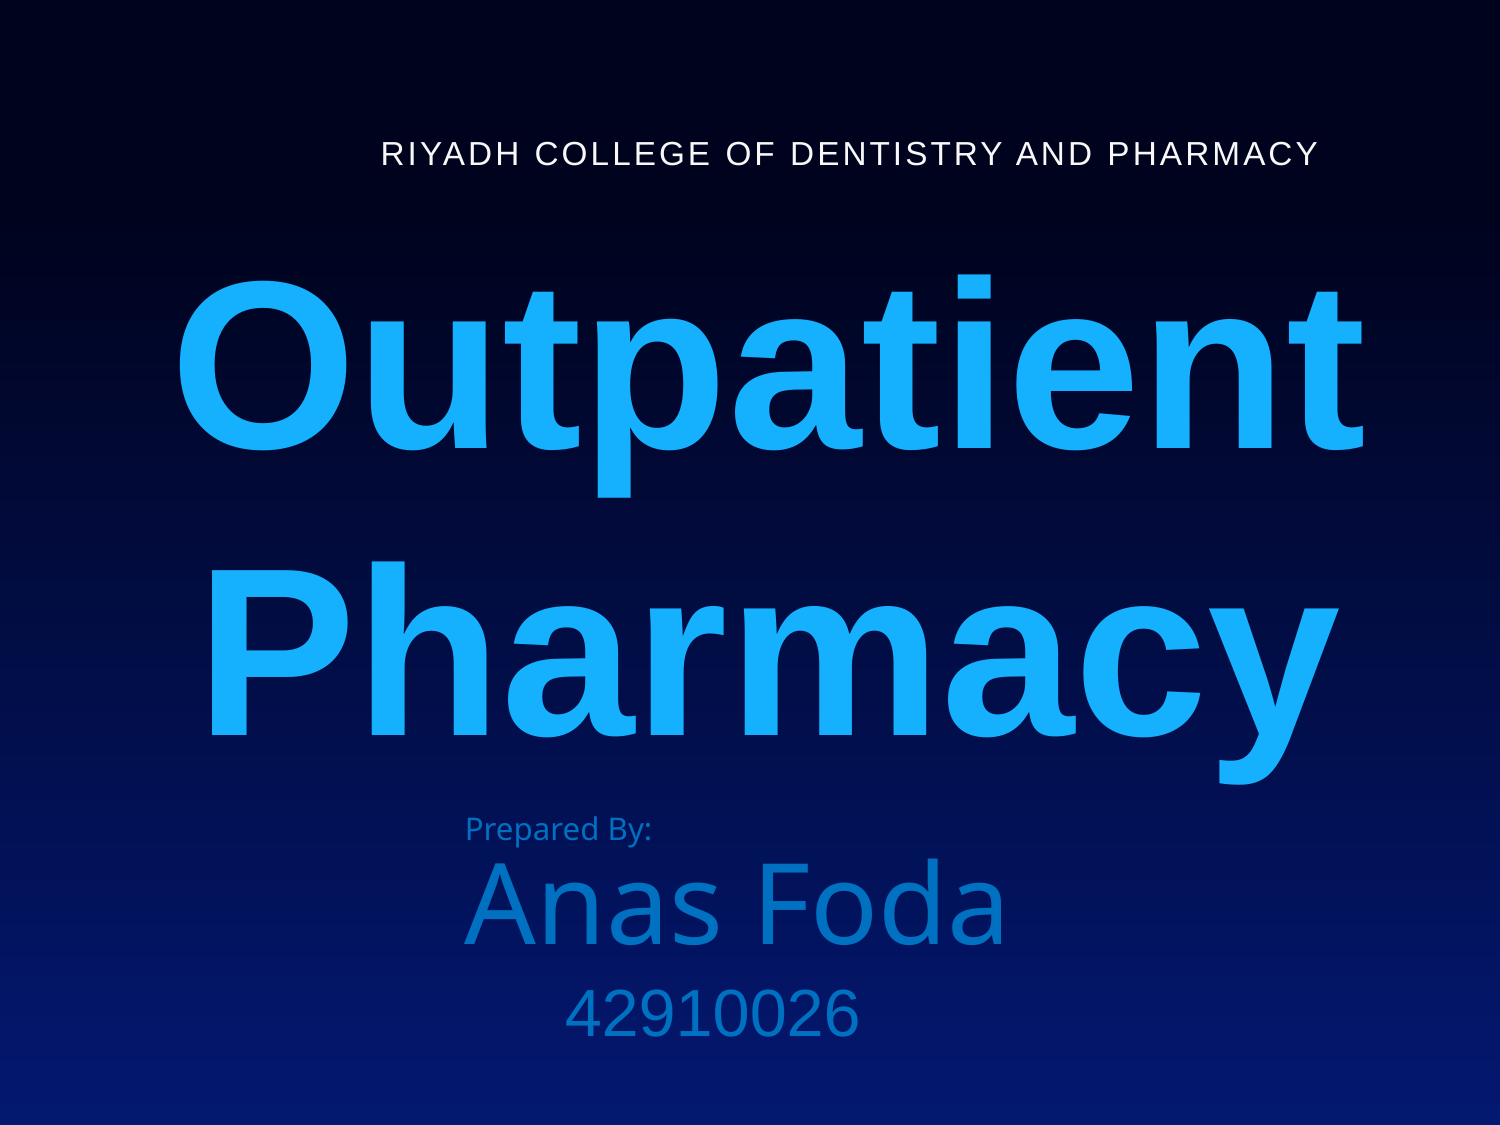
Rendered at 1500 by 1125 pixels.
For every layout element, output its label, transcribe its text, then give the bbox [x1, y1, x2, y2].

text_box RIYADH COLLEGE OF DENTISTRY AND PHARMACY [349, 124, 1338, 220]
text_box 42910026 [549, 962, 963, 1075]
text_box Outpatient Pharmacy [62, 437, 1475, 555]
subtitle Prepared By: Anas Foda [450, 812, 1088, 1075]
